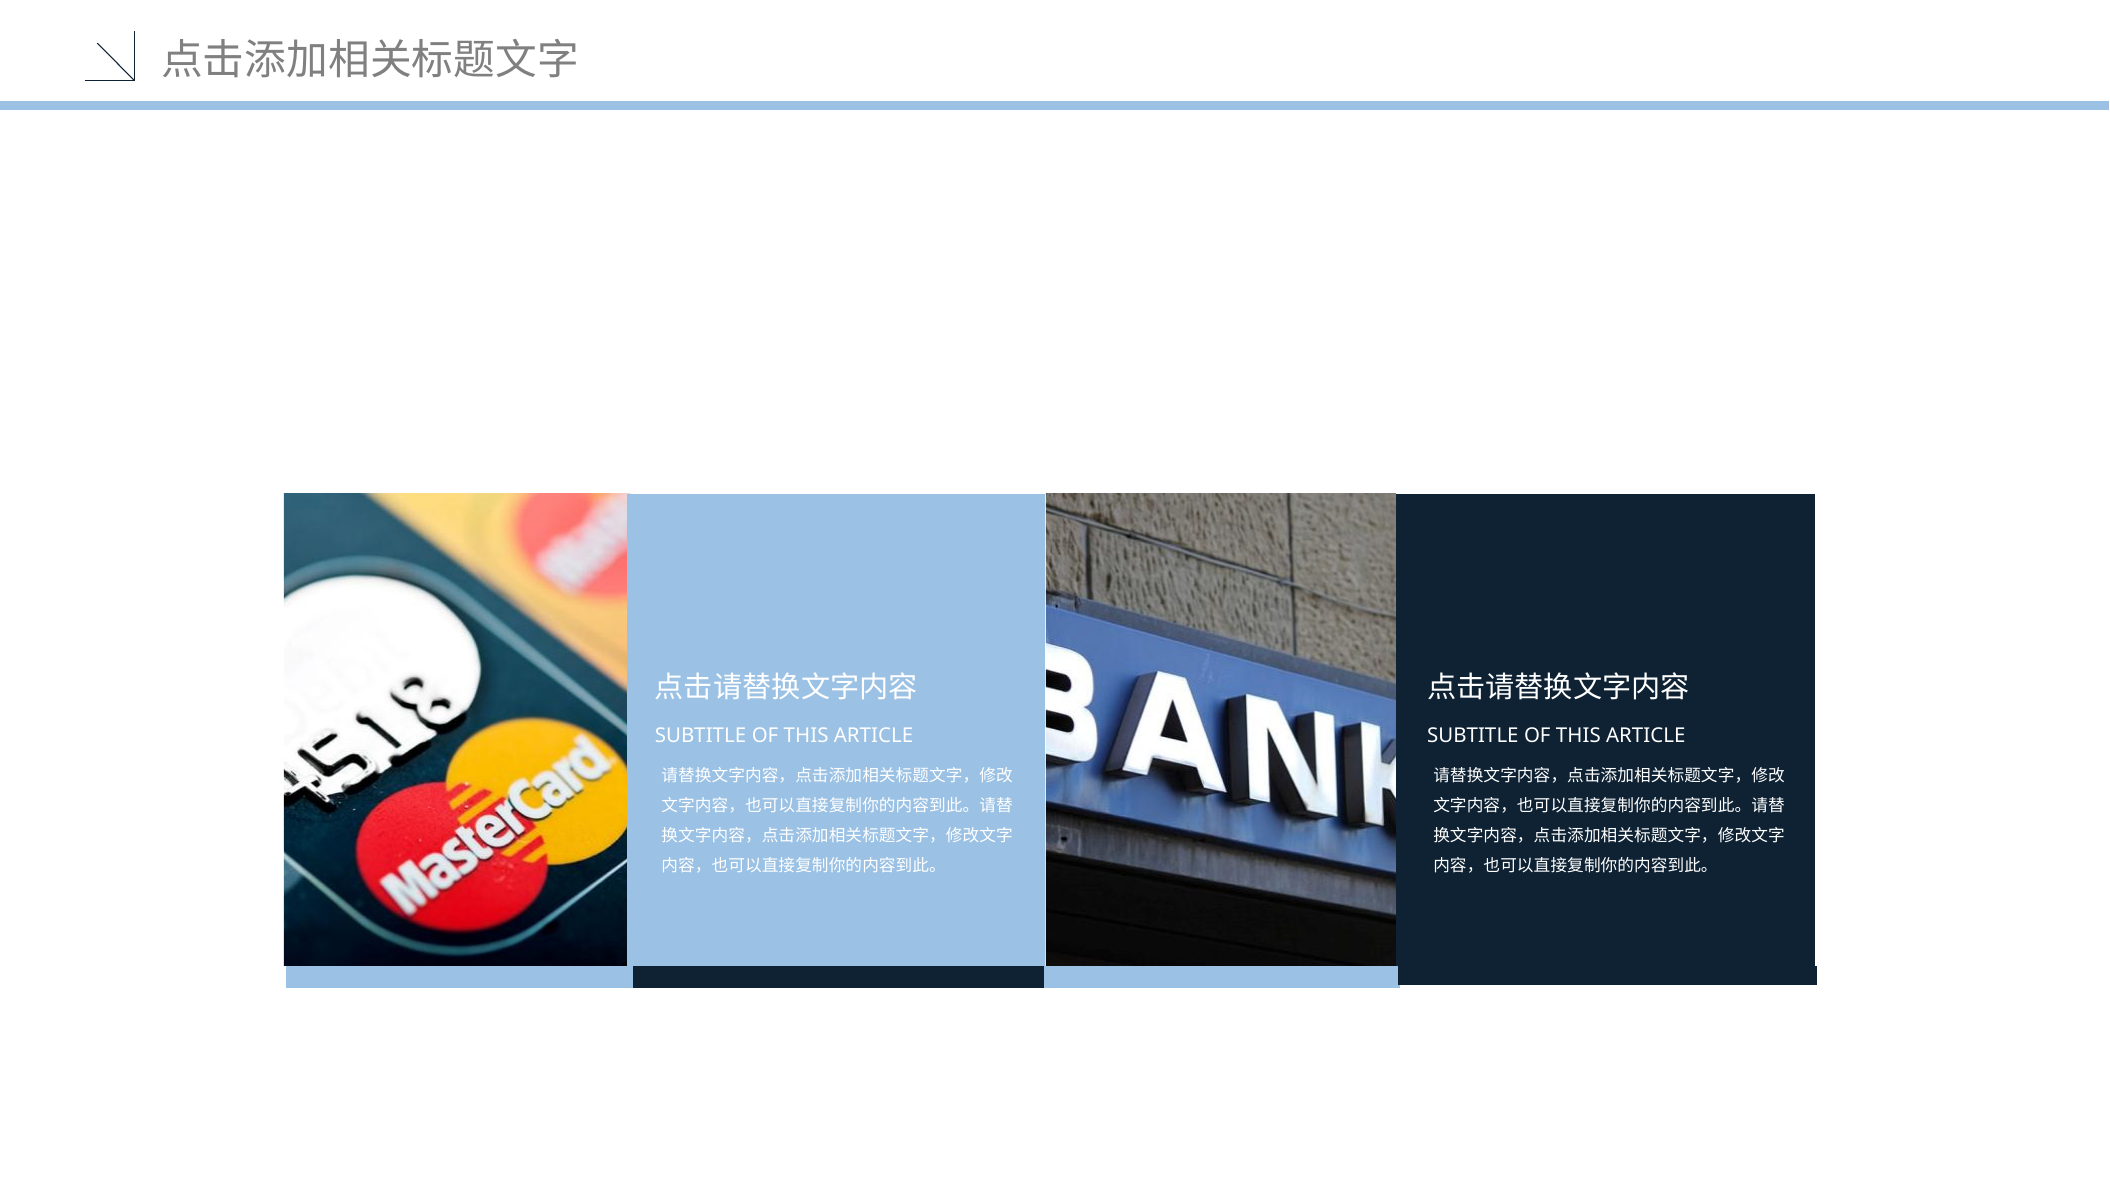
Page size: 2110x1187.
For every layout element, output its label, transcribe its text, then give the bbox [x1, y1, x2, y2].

text_box SUBTITLE OF THIS ARTICLE [654, 719, 1004, 749]
text_box [1398, 965, 1818, 986]
text_box SUBTITLE OF THIS ARTICLE [1427, 719, 1776, 749]
text_box [283, 492, 632, 967]
text_box 点击请替换文字内容 [654, 662, 937, 709]
text_box [1044, 965, 1400, 988]
text_box 点击请替换文字内容 [1427, 662, 1709, 709]
text_box [626, 494, 1046, 966]
text_box 请替换文字内容，点击添加相关标题文字，修改文字内容，也可以直接复制你的内容到此。请替换文字内容，点击添加相关标题文字，修改文字内容，也可以直接复制你的内容到此。 [1433, 754, 1791, 872]
text_box [633, 966, 1044, 988]
text_box [1045, 492, 1397, 965]
text_box [286, 965, 633, 988]
text_box [1395, 494, 1815, 965]
text_box 请替换文字内容，点击添加相关标题文字，修改文字内容，也可以直接复制你的内容到此。请替换文字内容，点击添加相关标题文字，修改文字内容，也可以直接复制你的内容到此。 [661, 754, 1019, 872]
text_box 点击添加相关标题文字 [145, 22, 630, 94]
